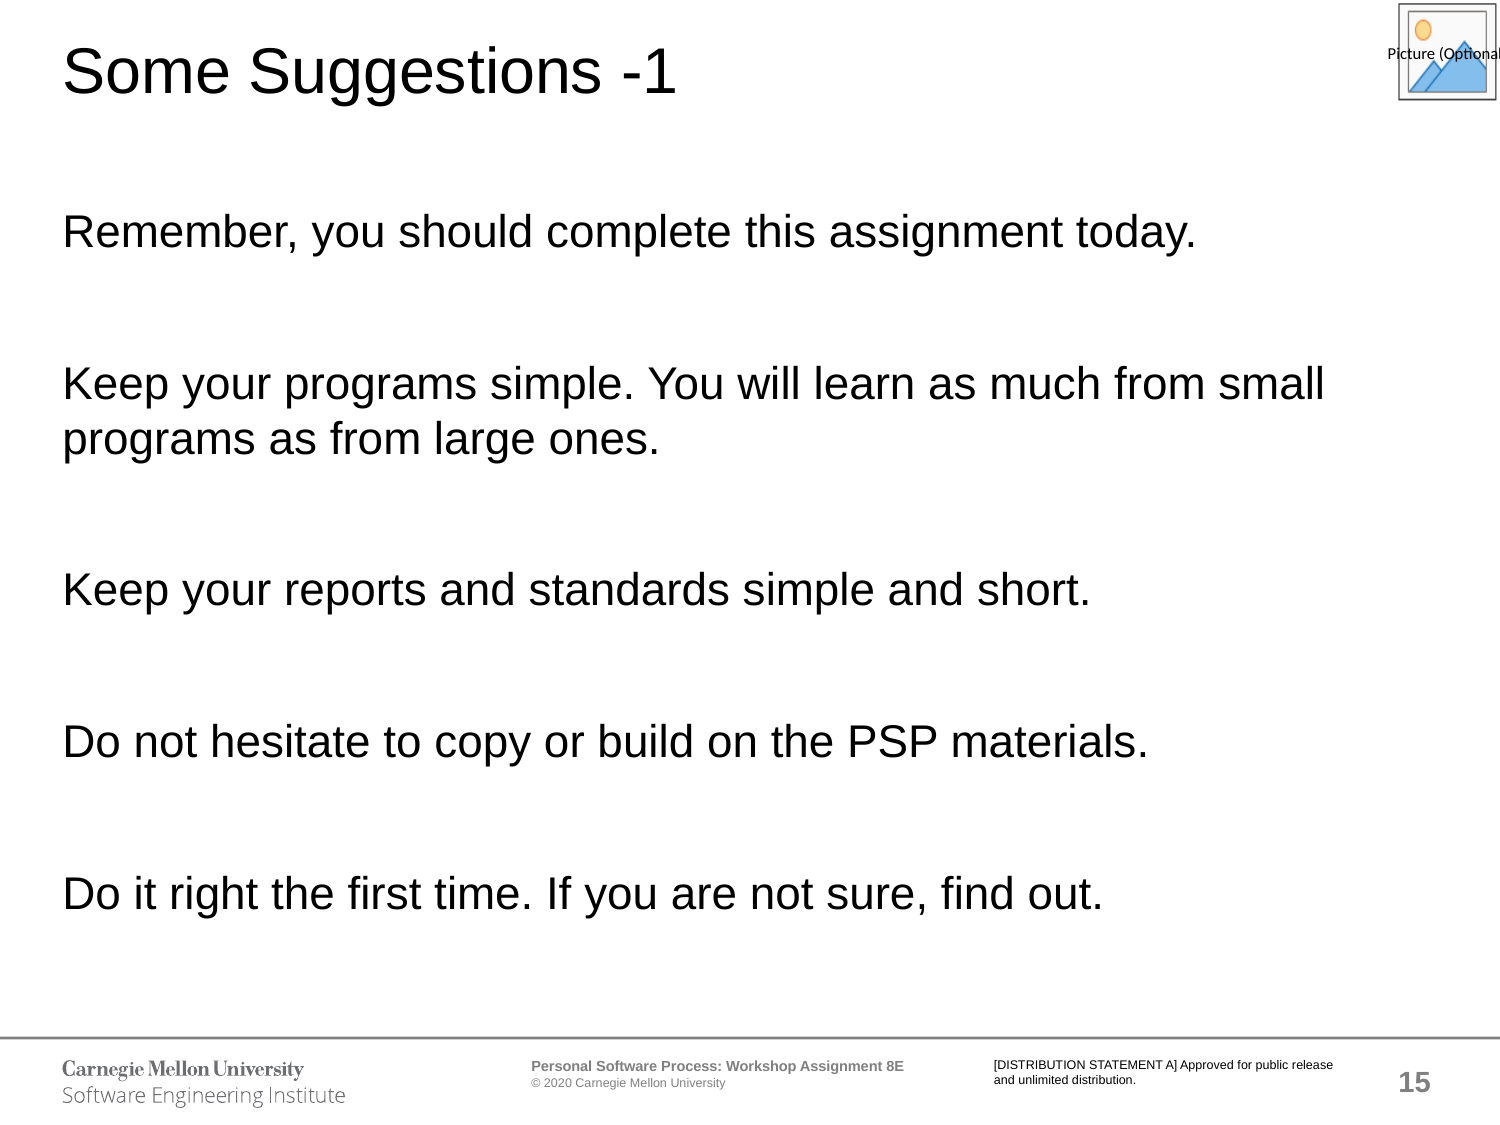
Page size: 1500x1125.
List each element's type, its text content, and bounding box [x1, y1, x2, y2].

picture [1394, 0, 1500, 105]
list Remember, you should complete this assignment today. Keep your programs simple. You will learn as much from small programs as from large ones. Keep your reports and standards simple and short. Do not hesitate to copy or build on the PSP materials. Do it right the first time. If you are not sure, find out. [62, 201, 1431, 1000]
title Some Suggestions -1 [62, 37, 1338, 182]
